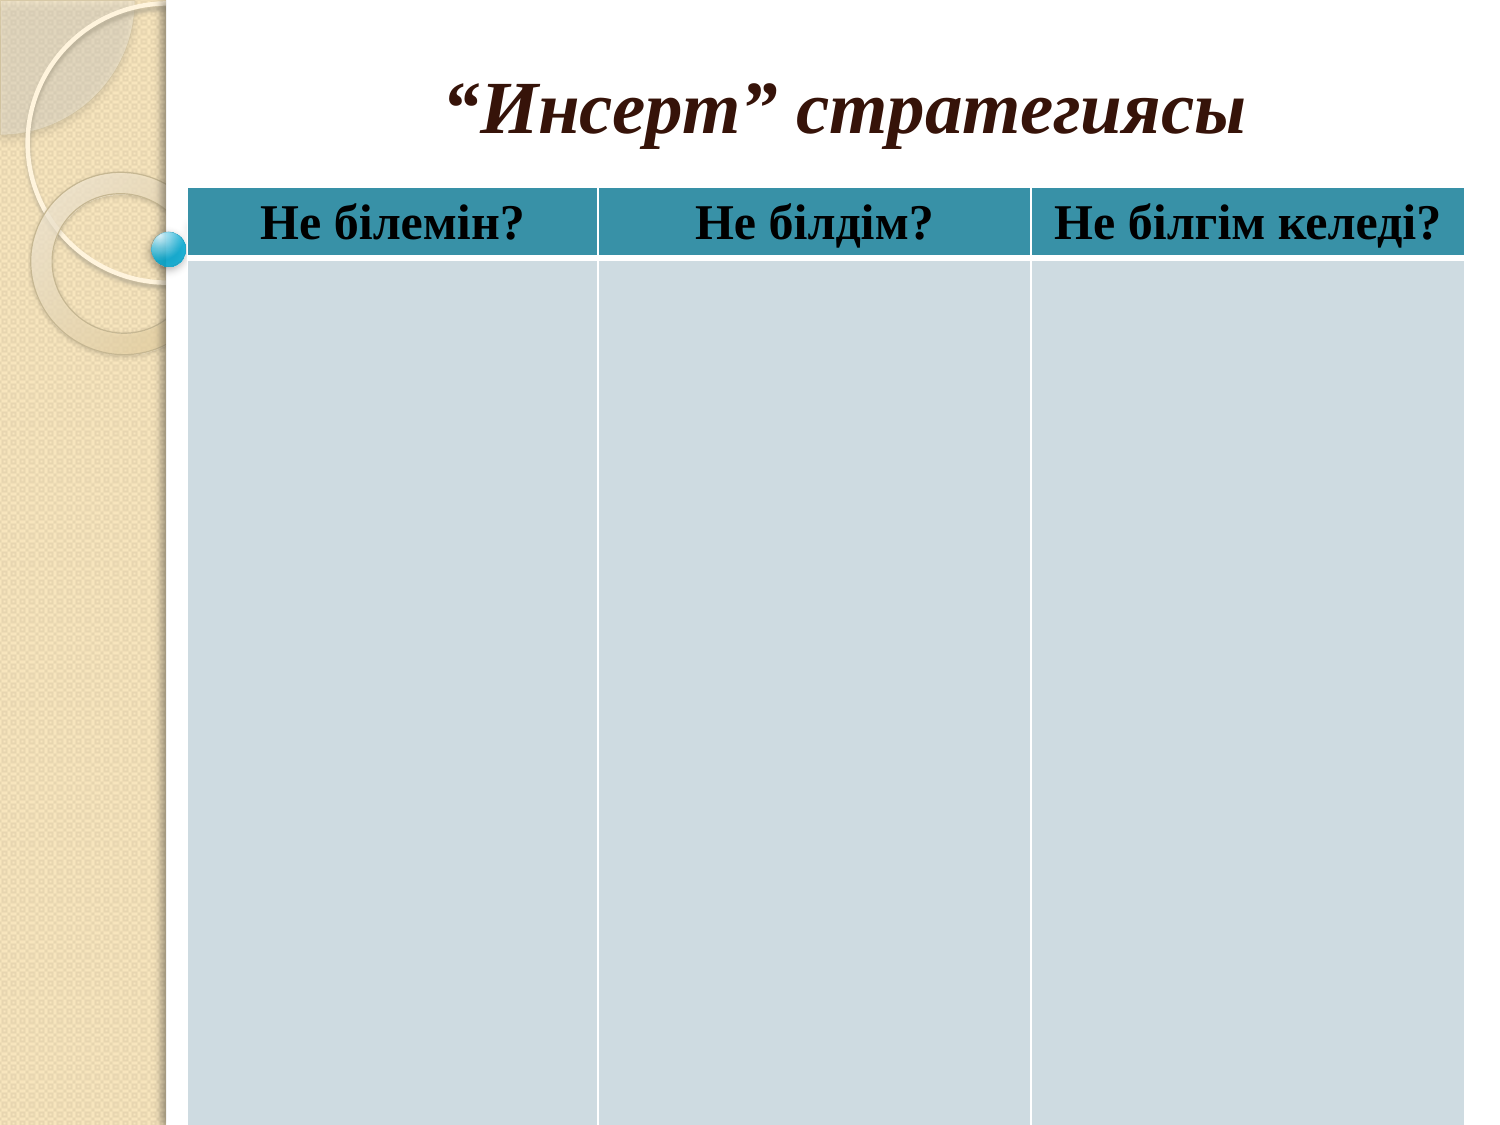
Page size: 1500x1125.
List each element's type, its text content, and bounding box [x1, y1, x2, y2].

table_header Не білгім келеді? [1032, 188, 1464, 255]
table_cell [599, 261, 1030, 1125]
subtitle “Инсерт” стратегиясы [234, 58, 1450, 141]
table_header Не білемін? [188, 188, 597, 255]
table_cell [188, 261, 597, 1125]
table_cell [1032, 261, 1464, 1125]
table_header Не білдім? [599, 188, 1030, 255]
